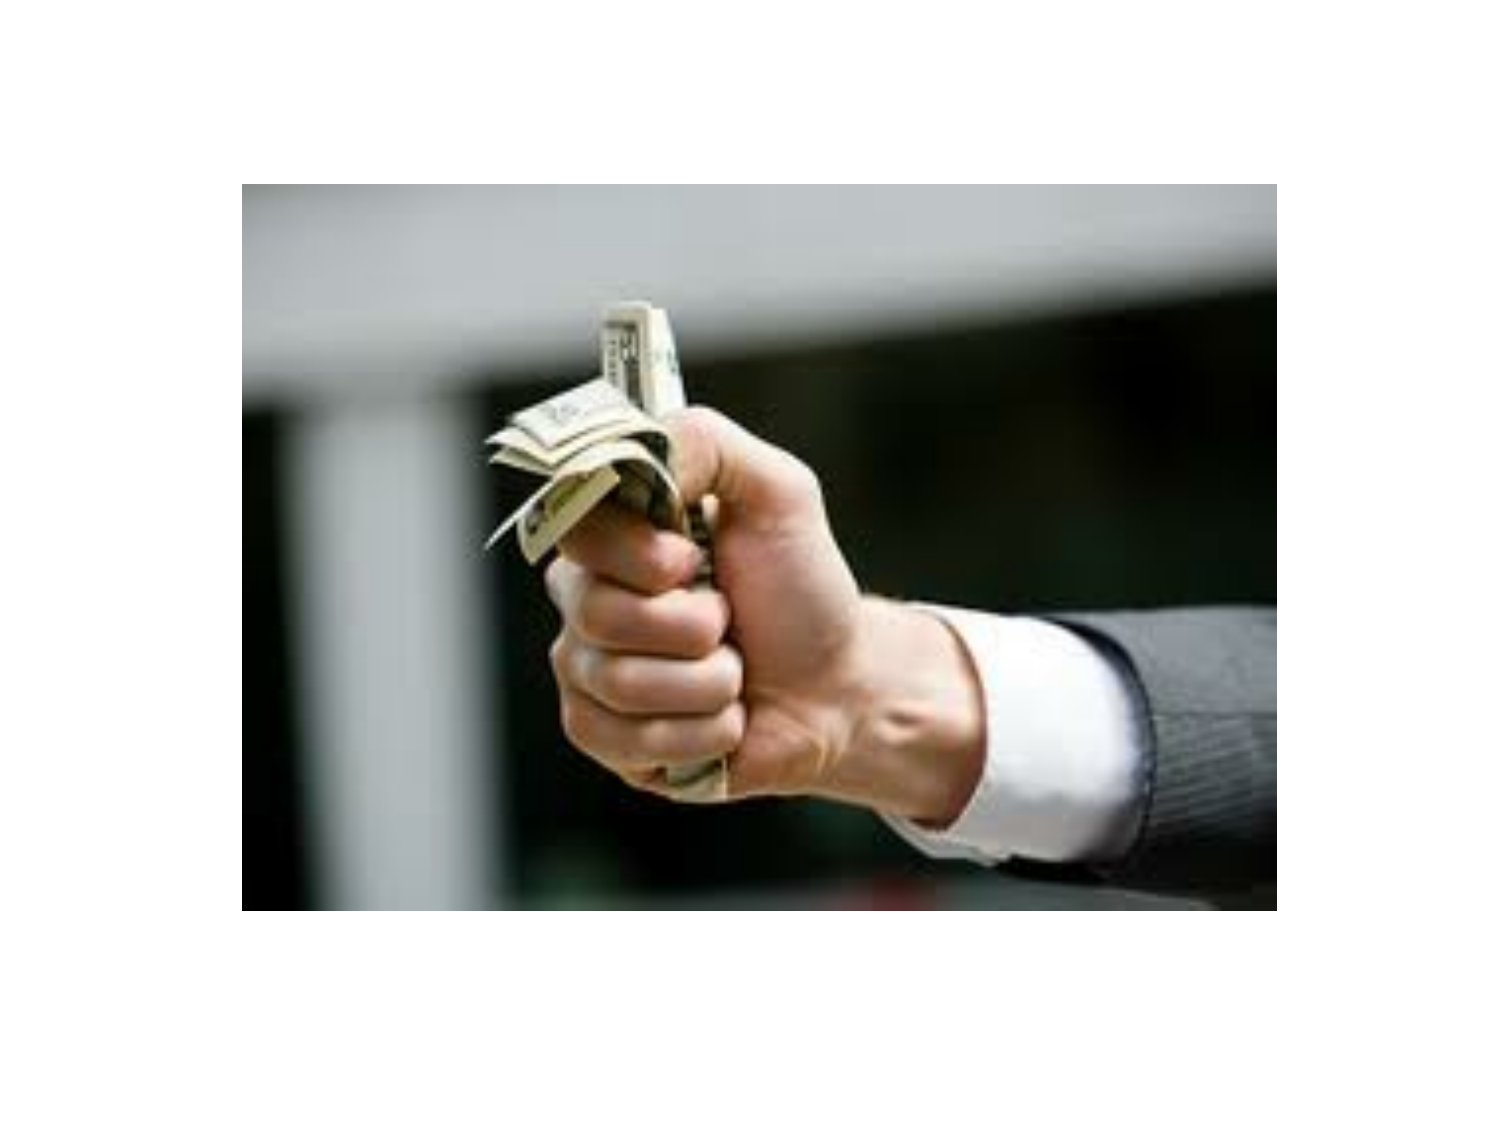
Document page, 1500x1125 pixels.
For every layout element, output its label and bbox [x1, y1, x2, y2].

picture [241, 184, 1277, 912]
